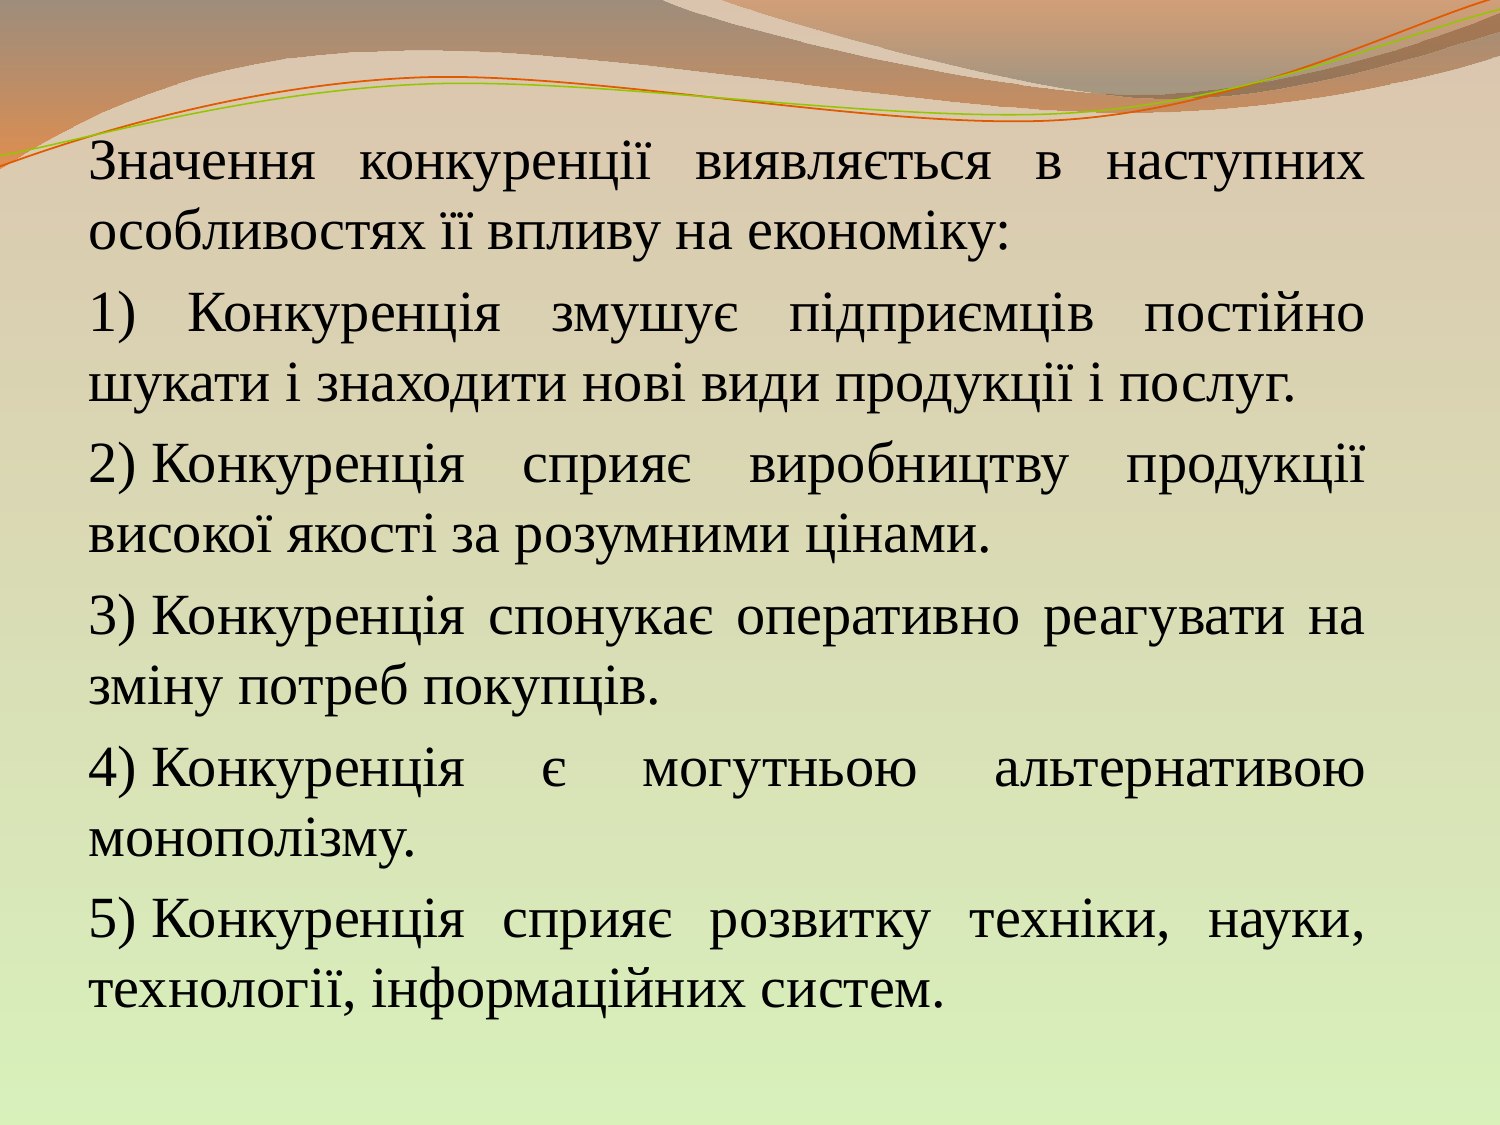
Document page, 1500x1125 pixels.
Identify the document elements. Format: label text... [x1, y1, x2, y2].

subtitle Значення конкуренції виявляється в наступних особливостях її впливу на економіку: 1) Конкуренція змушує підприємців постійно шукати і знаходити нові види продукції і послуг. 2) Конкуренція сприяє виробництву продукції високої якості за розумними цінами. 3) Конкуренція спонукає оперативно реагувати на зміну потреб покупців. 4) Конкуренція є могутньою альтернативою монополізму. 5) Конкуренція сприяє розвитку техніки, науки, технології, інформаційних систем. [88, 113, 1378, 1095]
